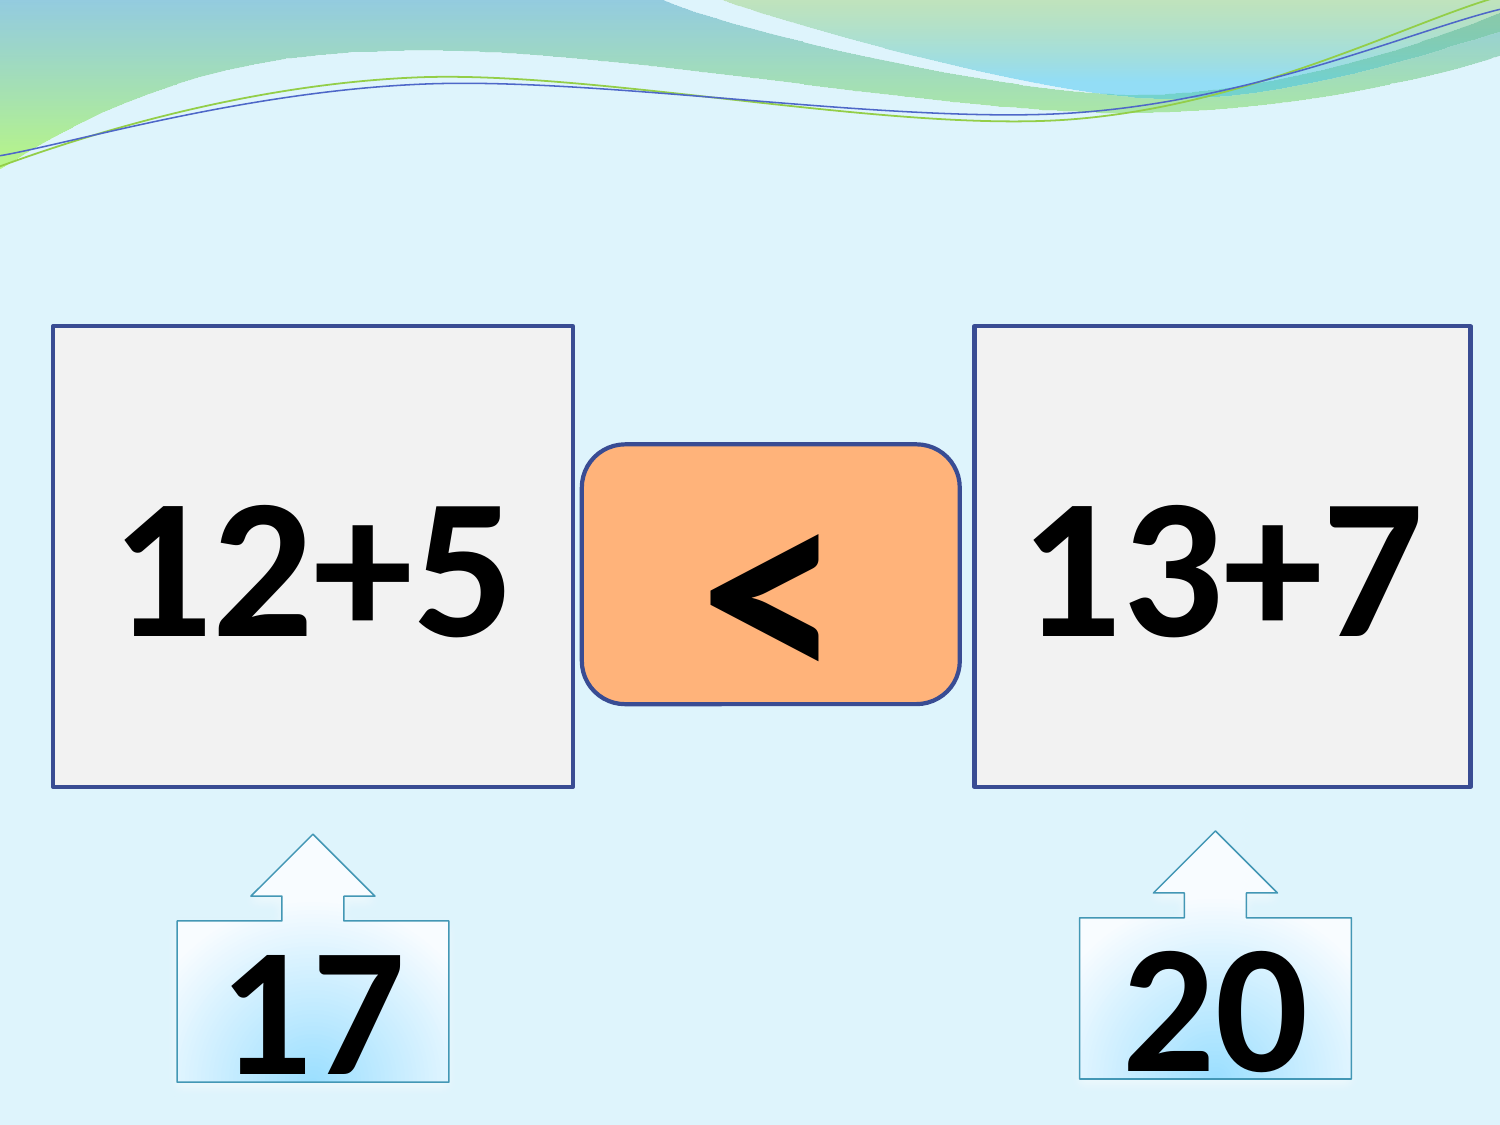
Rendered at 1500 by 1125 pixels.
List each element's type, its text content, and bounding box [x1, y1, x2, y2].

text_box 13+7 [972, 324, 1473, 789]
text_box < [579, 442, 962, 707]
text_box 12+5 [51, 324, 575, 789]
text_box 17 [176, 833, 450, 1083]
text_box 20 [1078, 830, 1353, 1080]
